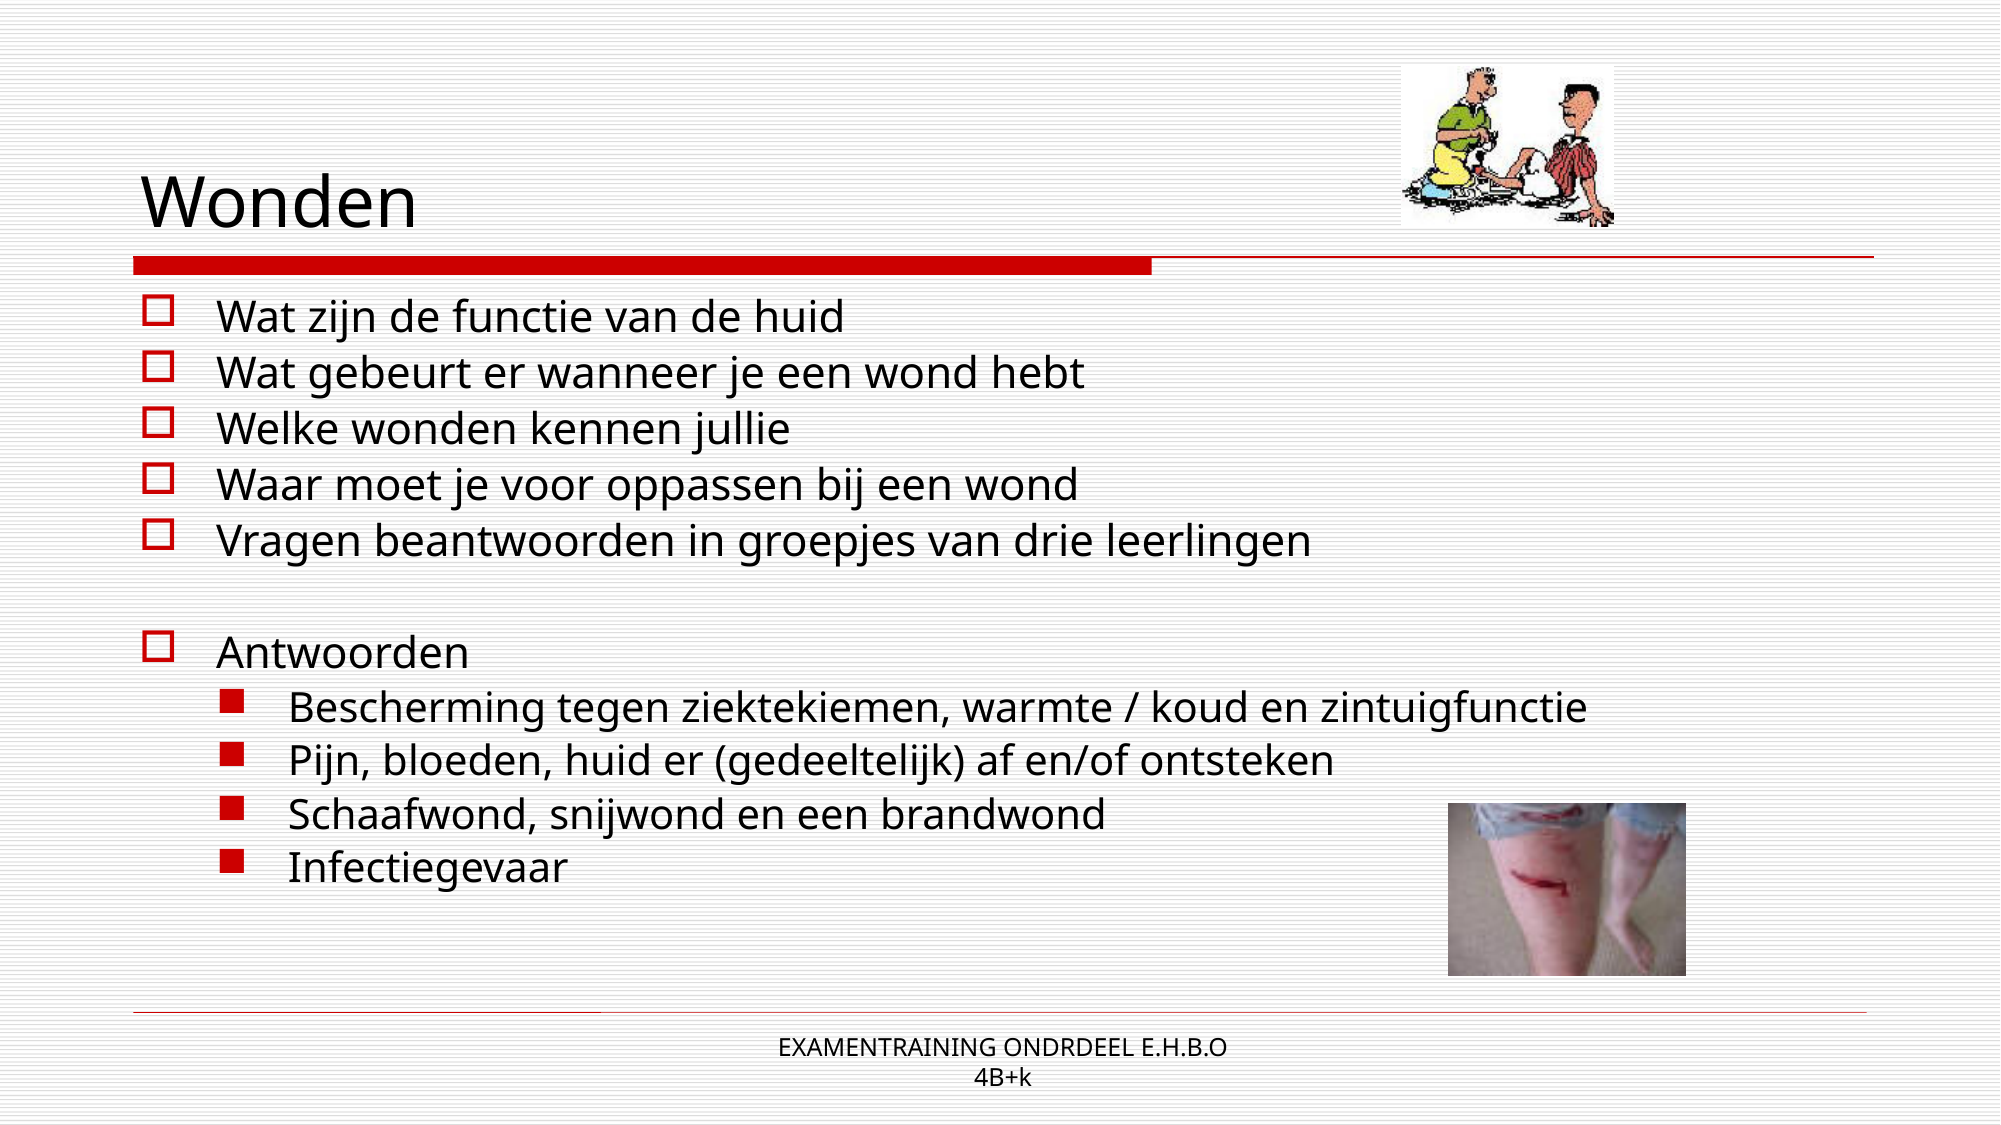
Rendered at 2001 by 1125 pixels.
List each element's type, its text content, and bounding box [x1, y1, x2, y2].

title Wonden [125, 50, 1876, 250]
picture [0, 0, 2001, 1125]
footer EXAMENTRAINING ONDRDEEL E.H.B.O 4B+k [683, 1024, 1317, 1103]
list Wat zijn de functie van de huid Wat gebeurt er wanneer je een wond hebt Welke wonden kennen jullie Waar moet je voor oppassen bij een wond Vragen beantwoorden in groepjes van drie leerlingen Antwoorden Bescherming tegen ziektekiemen, warmte / koud en zintuigfunctie Pijn, bloeden, huid er (gedeeltelijk) af en/of ontsteken Schaafwond, snijwond en een brandwond Infectiegevaar [123, 287, 1874, 988]
